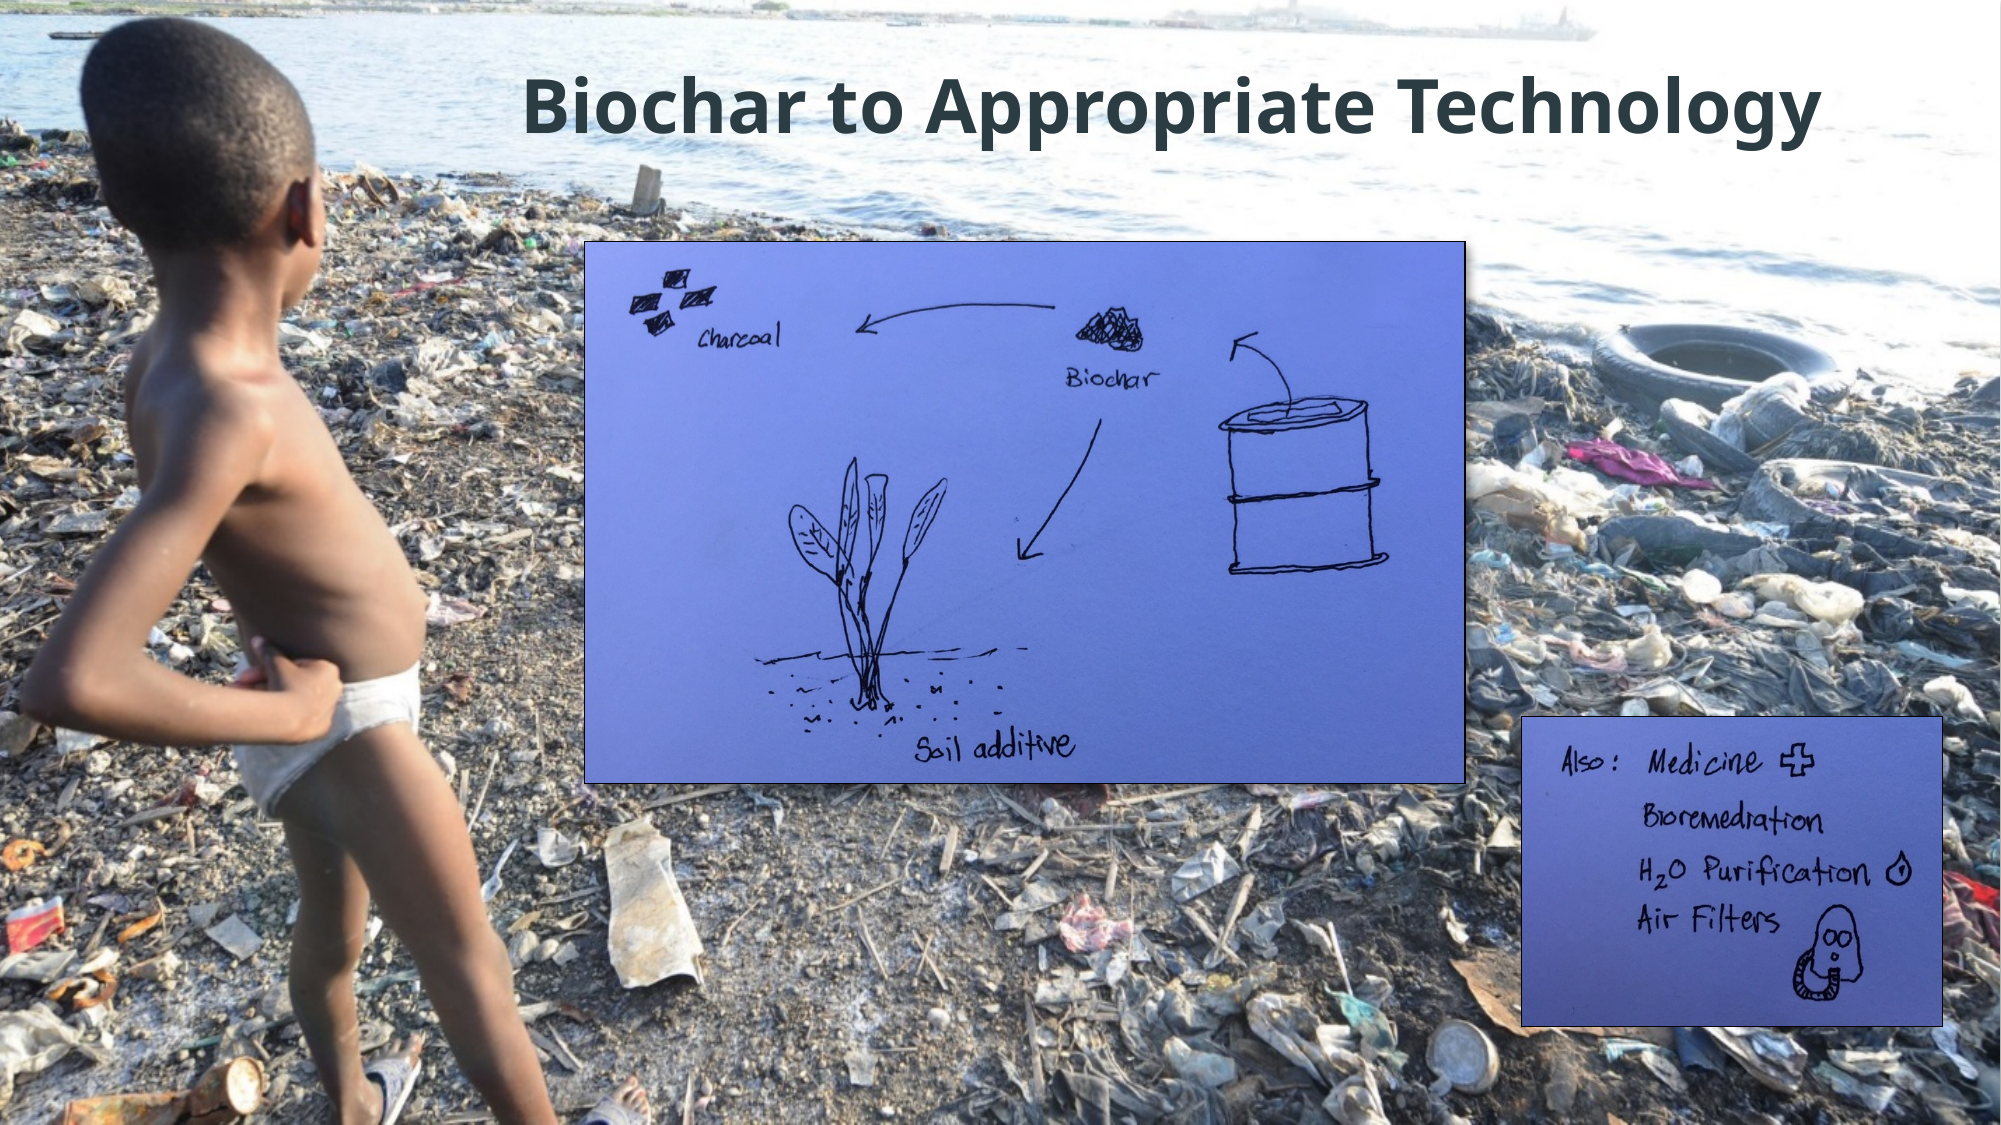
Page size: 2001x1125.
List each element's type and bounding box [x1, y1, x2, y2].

list [584, 241, 1465, 784]
picture [0, 0, 2000, 1125]
